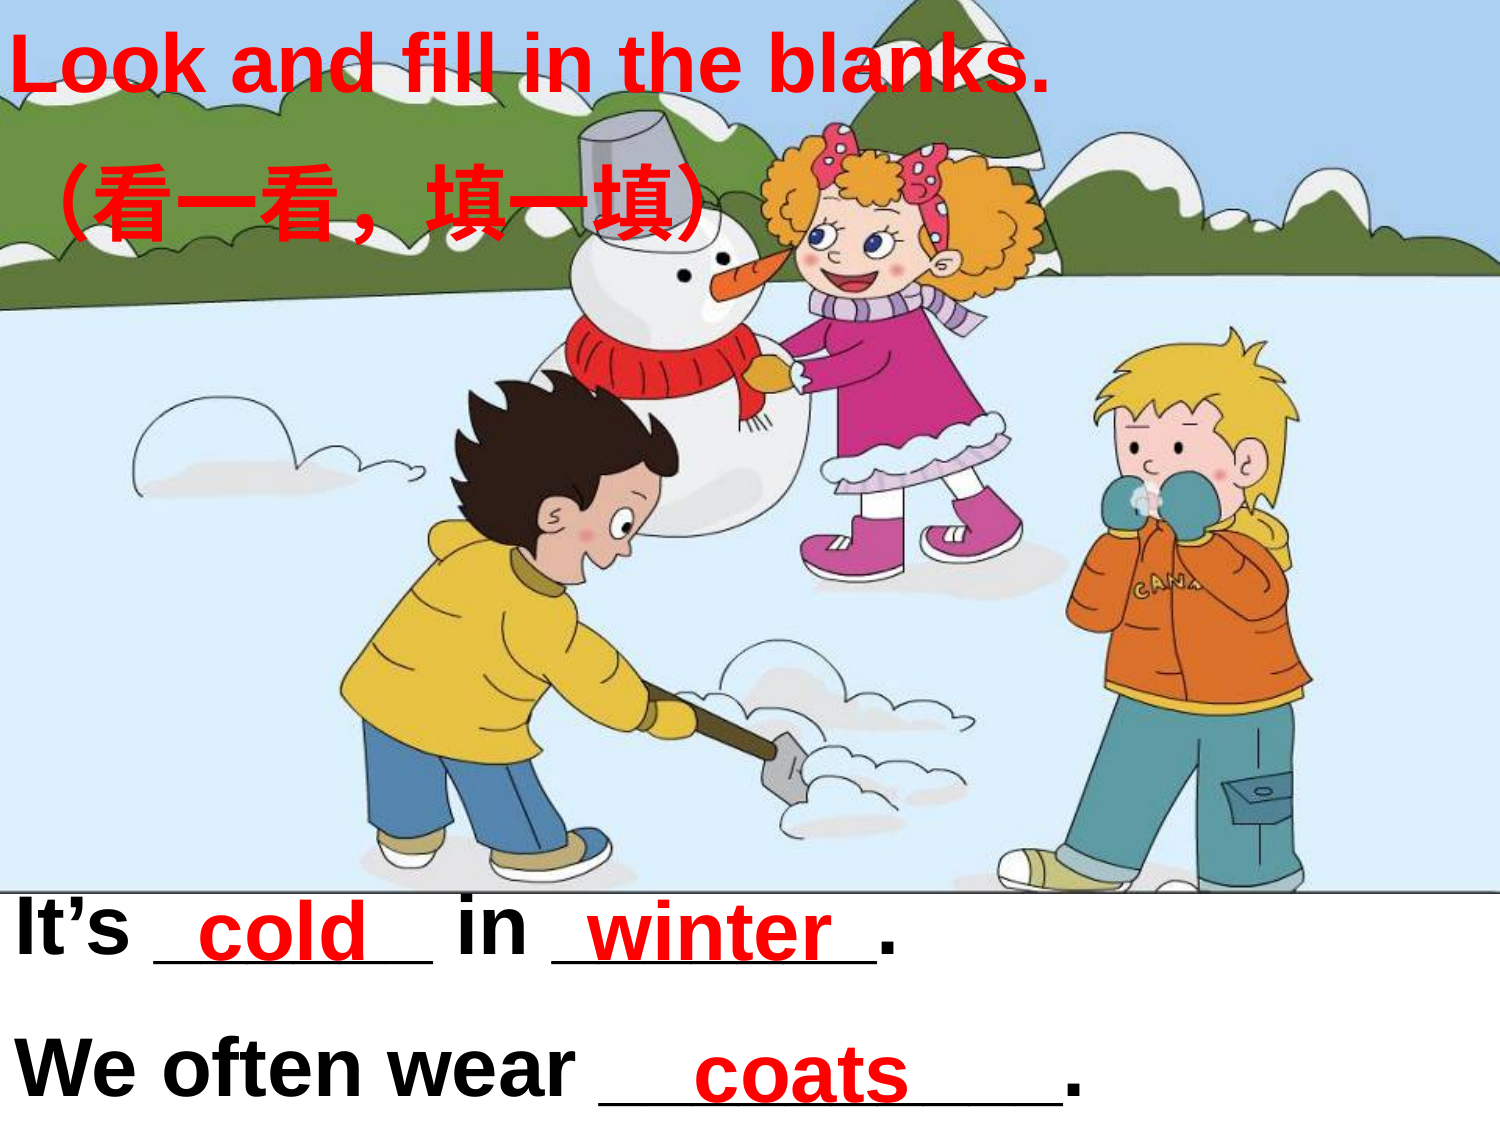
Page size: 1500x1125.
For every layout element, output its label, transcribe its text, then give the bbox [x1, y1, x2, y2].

text_box coats [679, 1011, 1093, 1125]
text_box winter [572, 894, 857, 985]
picture [0, 0, 1500, 894]
text_box It’s ______ in _______. We often wear __________. [0, 894, 1500, 1121]
text_box cold [183, 894, 479, 985]
footer [512, 1024, 988, 1103]
